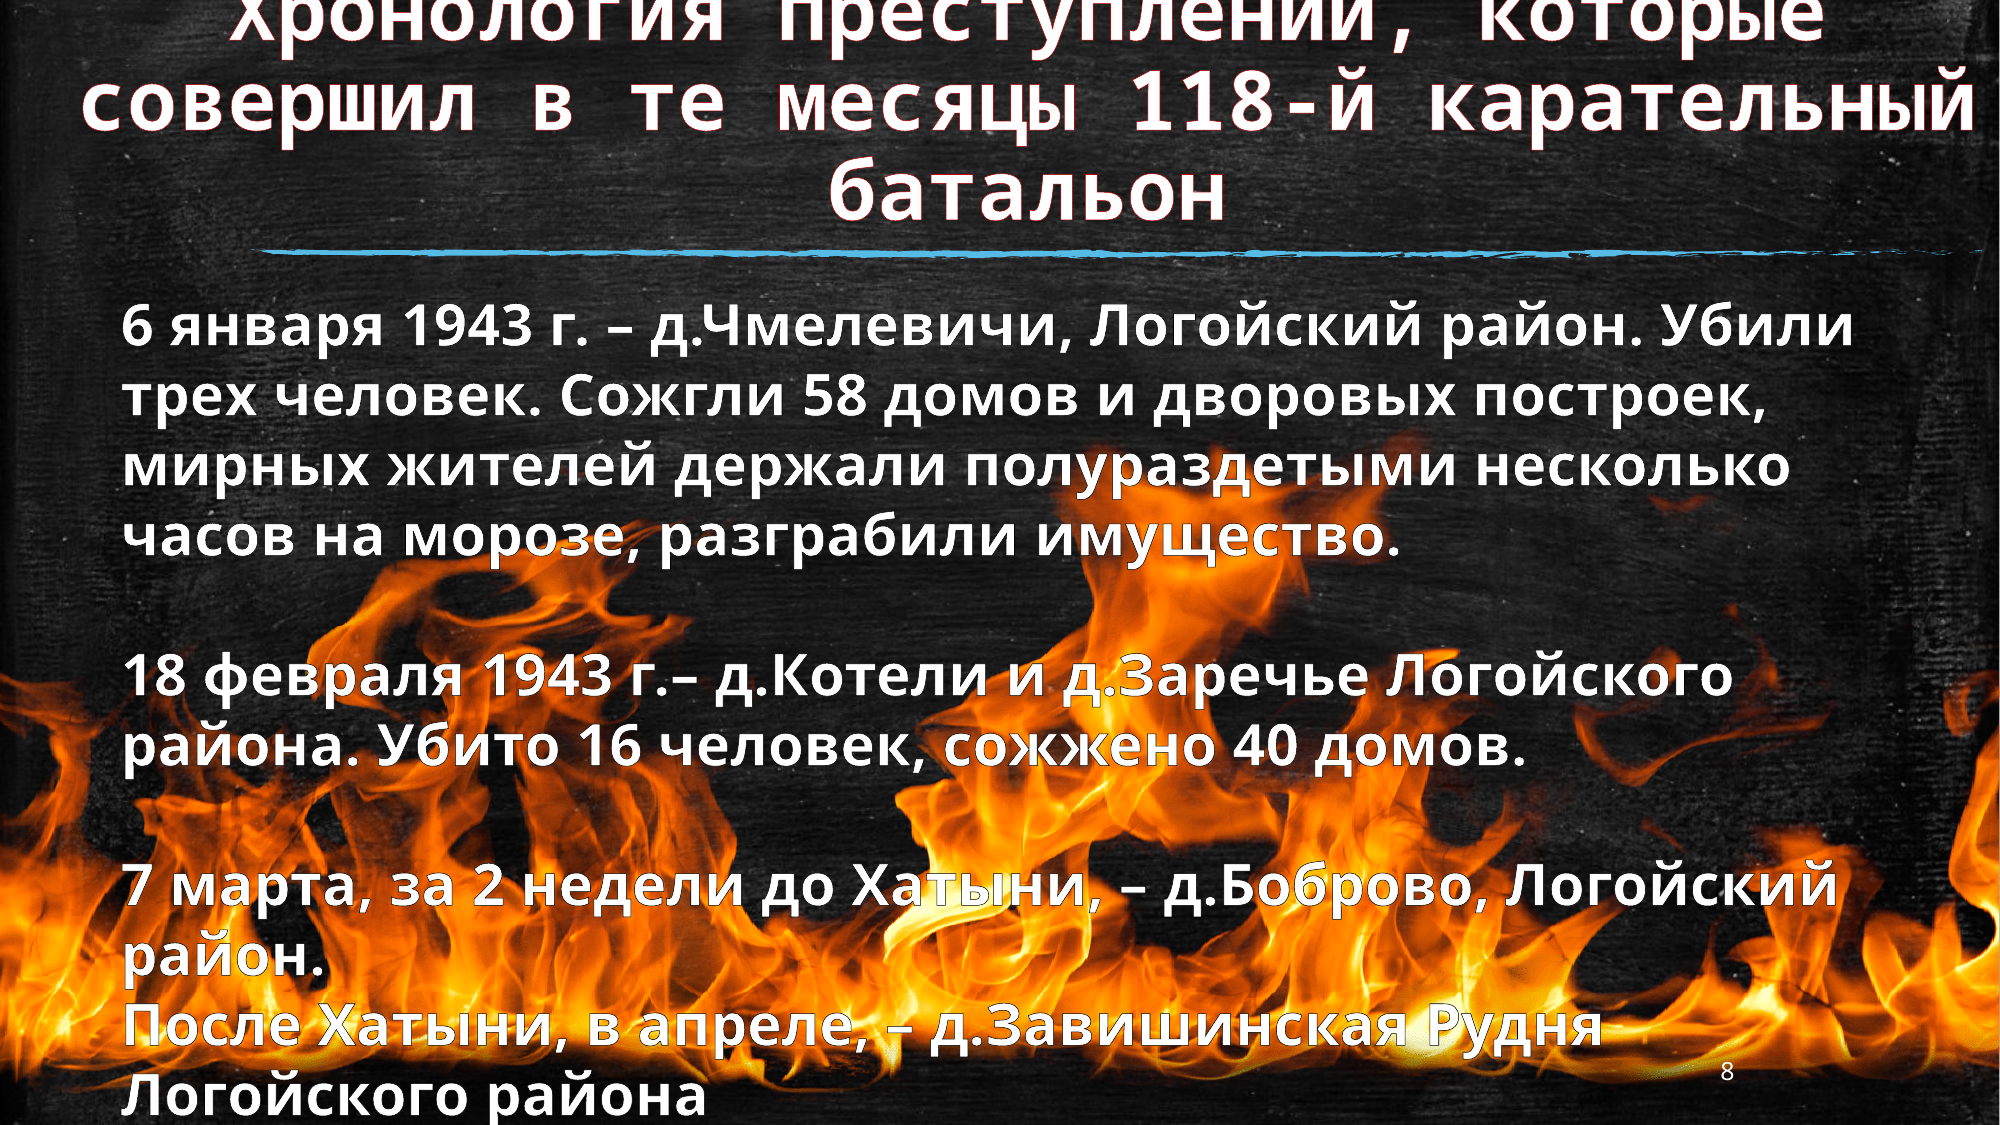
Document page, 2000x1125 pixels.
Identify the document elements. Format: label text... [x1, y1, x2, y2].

text_box 6 января 1943 г. – д.Чмелевичи, Логойский район. Убили трех человек. Сожгли 58 домов и дворовых построек, мирных жителей держали полураздетыми несколько часов на морозе, разграбили имущество. 18 февраля 1943 г.– д.Котели и д.Заречье Логойского района. Убито 16 человек, сожжено 40 домов. 7 марта, за 2 недели до Хатыни, – д.Боброво, Логойский район. После Хатыни, в апреле, – д.Завишинская Рудня Логойского района [105, 279, 1949, 326]
picture [0, 326, 2000, 1125]
text_box Хронология преступлений, которые совершил в те месяцы 118-й карательный батальон [31, 78, 2000, 246]
